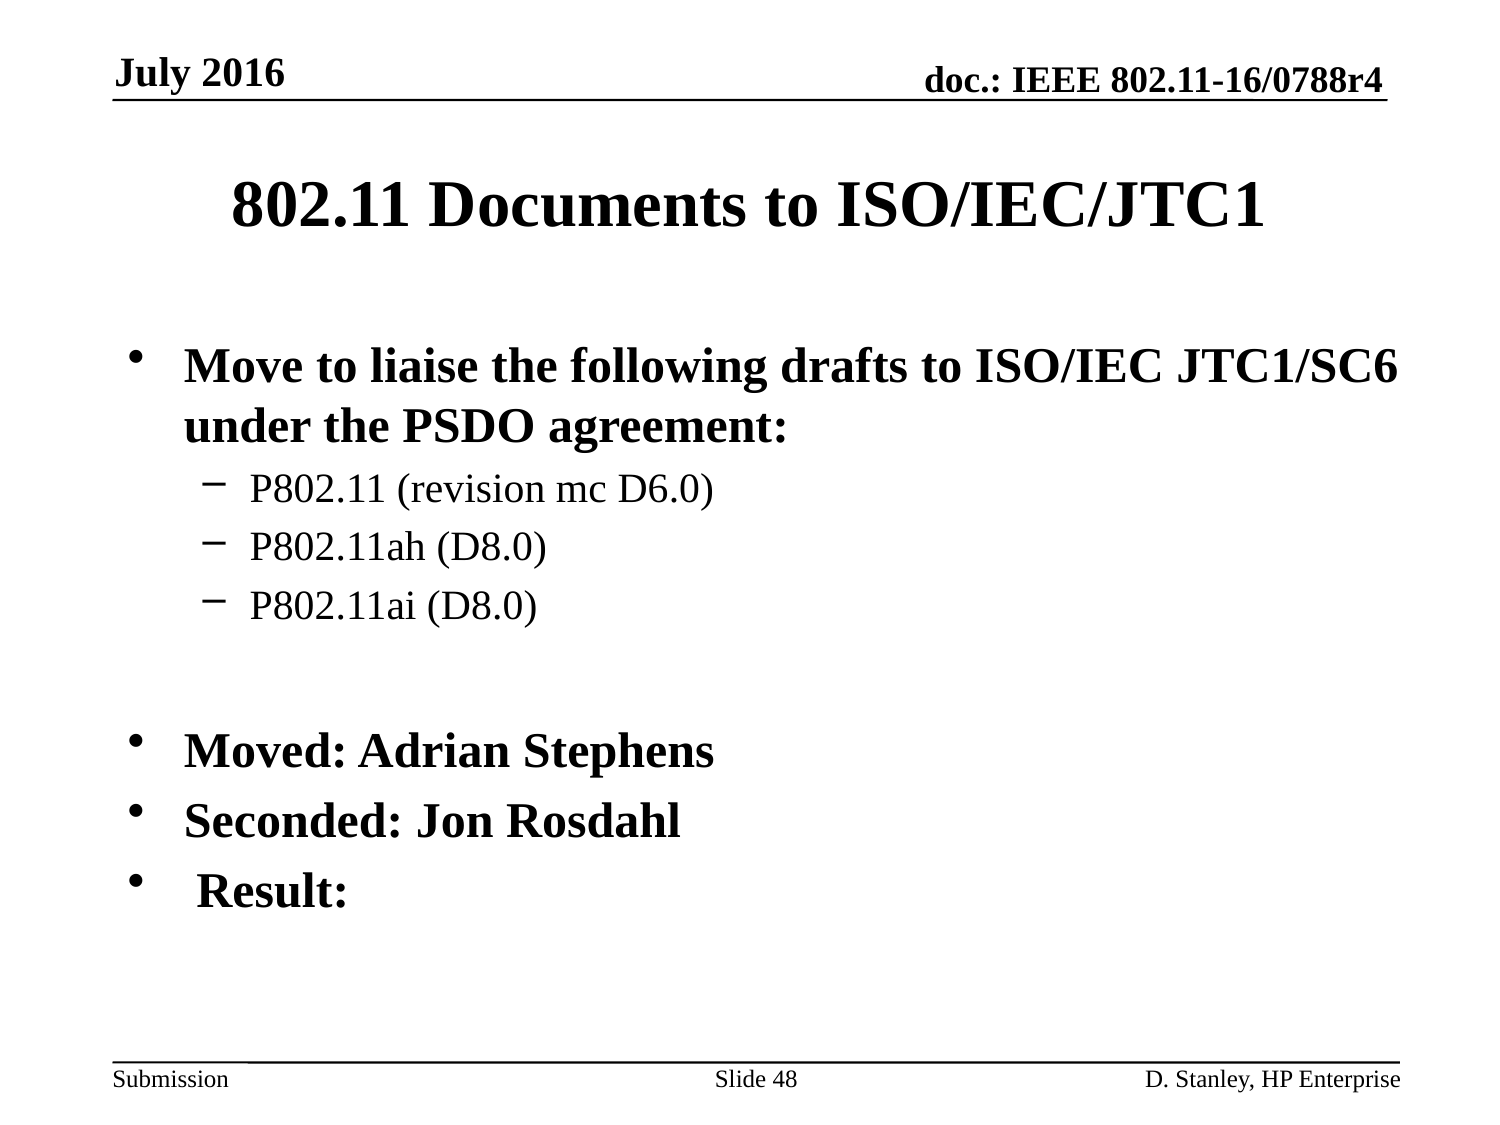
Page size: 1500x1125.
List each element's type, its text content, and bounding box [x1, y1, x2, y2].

footer D. Stanley, HP Enterprise [878, 1061, 1402, 1093]
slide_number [114, 49, 423, 95]
list Move to liaise the following drafts to ISO/IEC JTC1/SC6 under the PSDO agreement: P802.11 (revision mc D6.0) P802.11ah (D8.0) P802.11ai (D8.0) Moved: Adrian Stephens Seconded: Jon Rosdahl Result: [112, 324, 1463, 1038]
slide_number Slide 48 [712, 1061, 800, 1093]
title 802.11 Documents to ISO/IEC/JTC1 [112, 112, 1388, 288]
